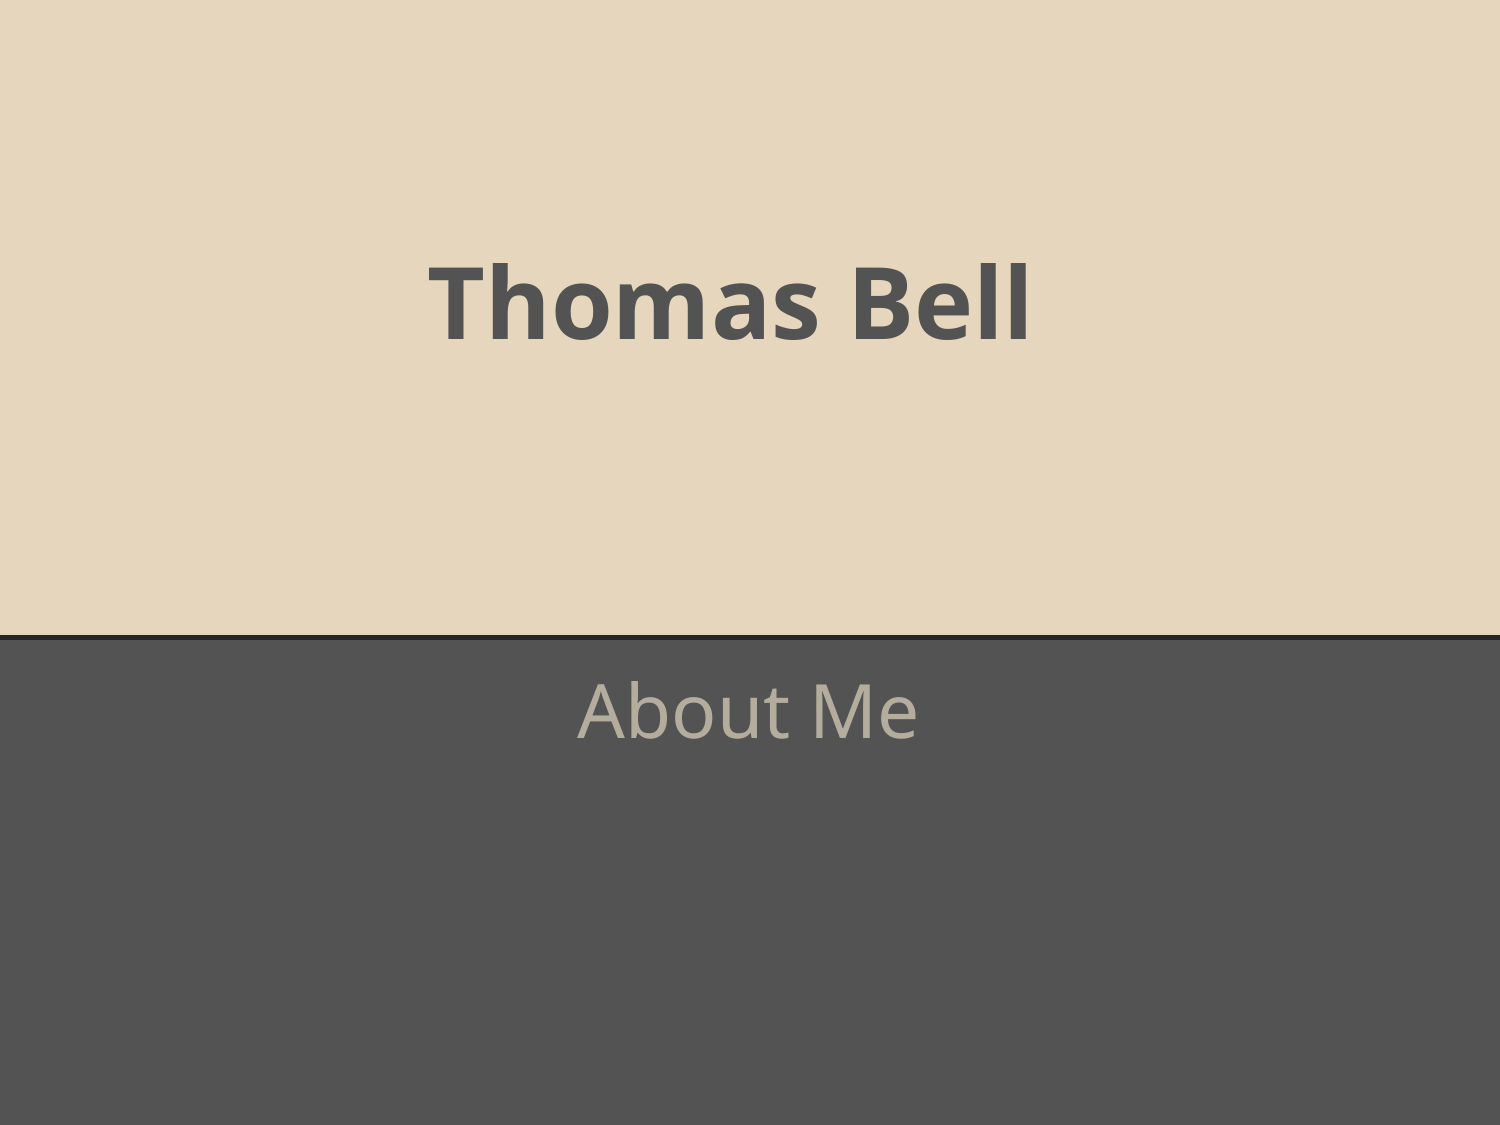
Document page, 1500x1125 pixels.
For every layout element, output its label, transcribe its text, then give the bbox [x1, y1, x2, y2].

title Thomas Bell [112, 156, 1388, 375]
subtitle About Me [112, 648, 1388, 1125]
